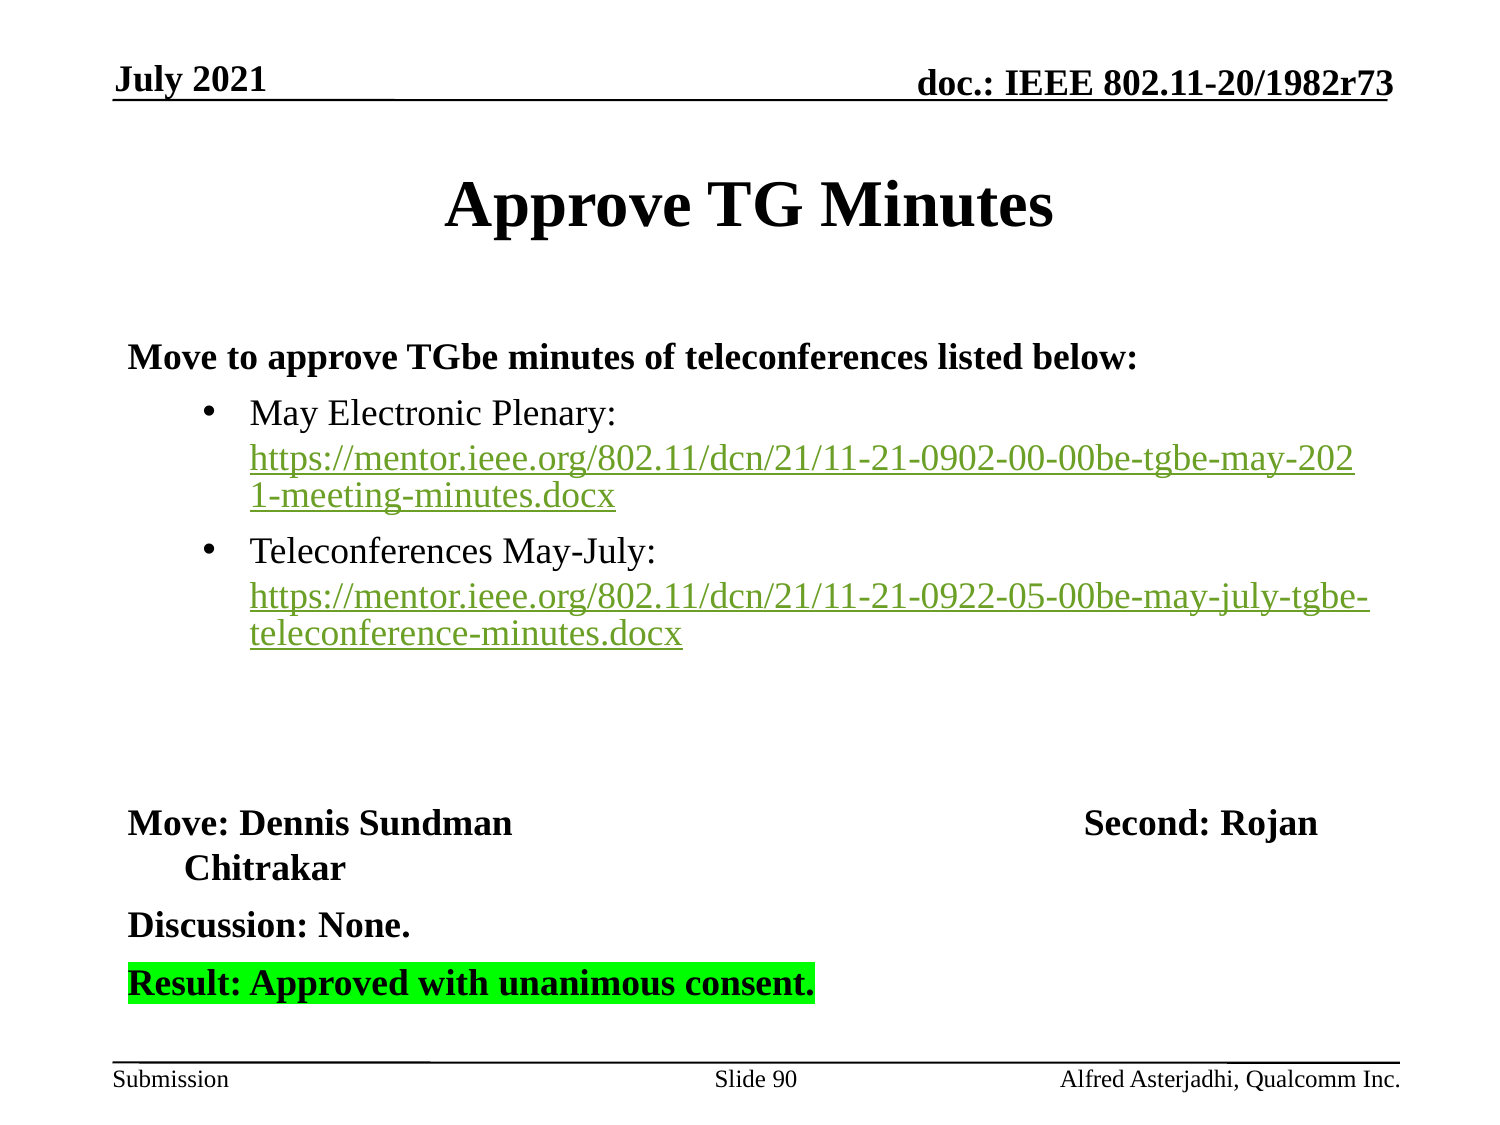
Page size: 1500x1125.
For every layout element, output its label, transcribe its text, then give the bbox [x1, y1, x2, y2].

slide_number Slide 90 [712, 1061, 800, 1123]
footer Alfred Asterjadhi, Qualcomm Inc. [878, 1061, 1402, 1093]
list Move to approve TGbe minutes of teleconferences listed below: May Electronic Plenary: https://mentor.ieee.org/802.11/dcn/21/11-21-0902-00-00be-tgbe-may-2021-meeting-minutes.docx Teleconferences May-July: https://mentor.ieee.org/802.11/dcn/21/11-21-0922-05-00be-may-july-tgbe-teleconference-minutes.docx Move: Dennis Sundman Second: Rojan Chitrakar Discussion: None. Result: Approved with unanimous consent. [112, 324, 1388, 1000]
title Approve TG Minutes [112, 112, 1388, 288]
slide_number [114, 54, 423, 100]
